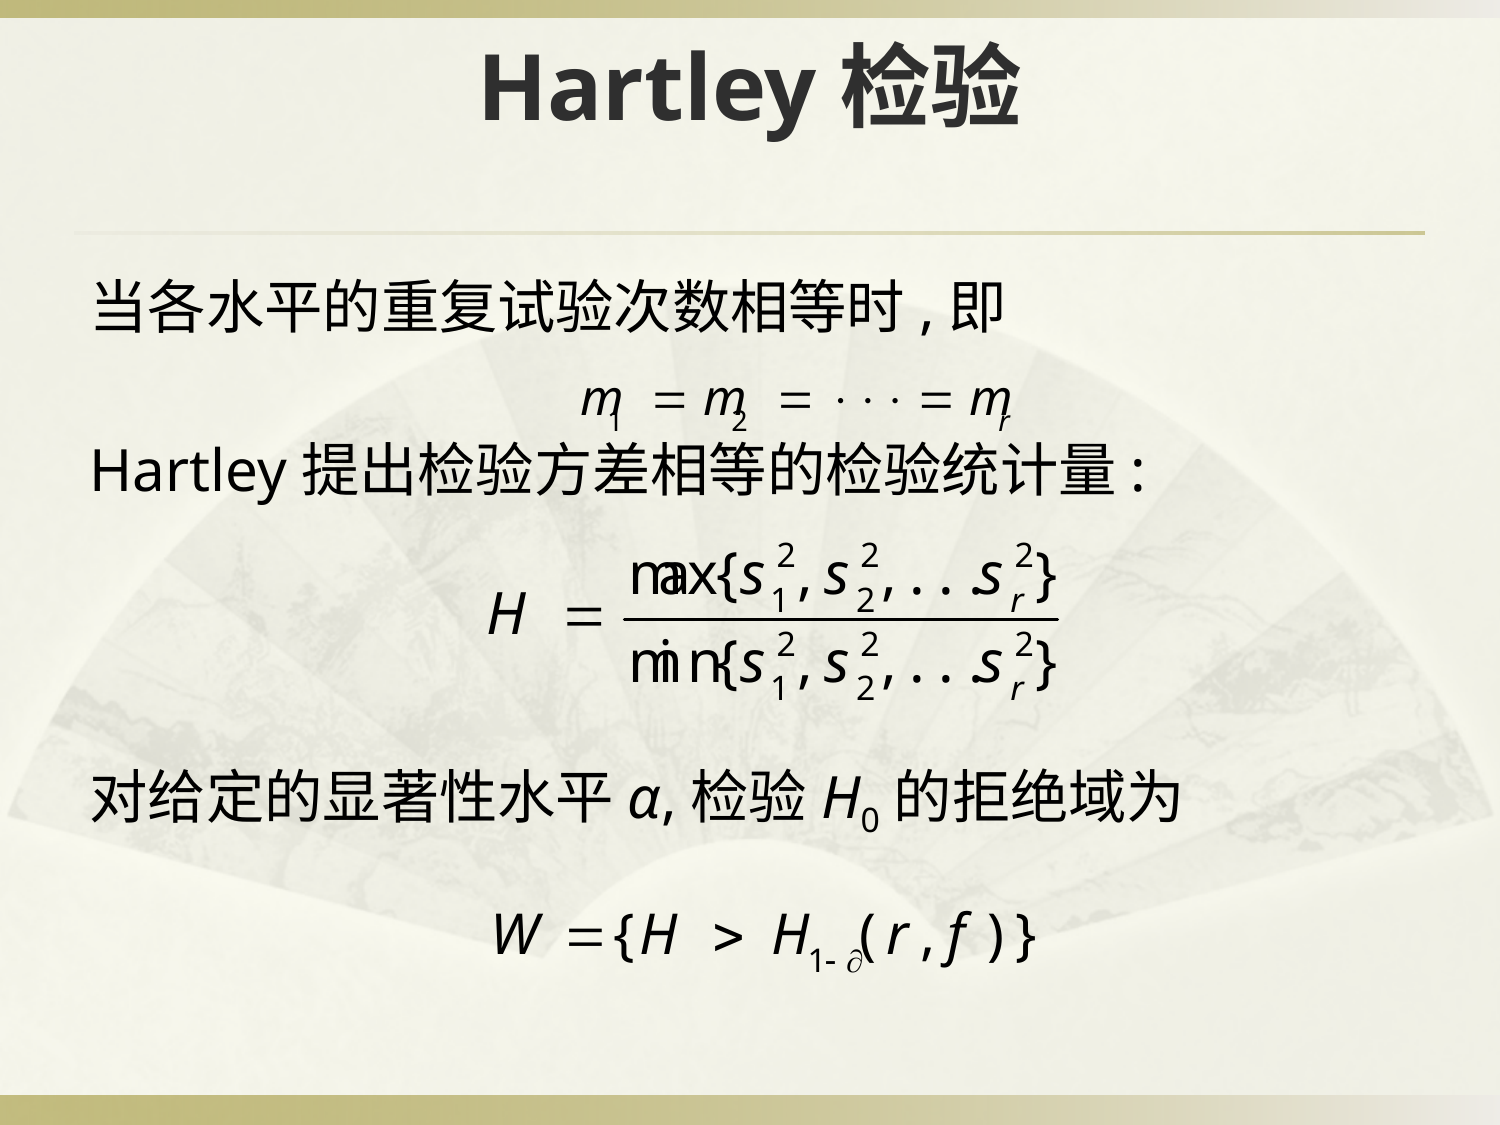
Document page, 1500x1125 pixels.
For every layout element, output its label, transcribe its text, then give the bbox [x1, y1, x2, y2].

list 当各水平的重复试验次数相等时,即 Hartley提出检验方差相等的检验统计量: 对给定的显著性水平α,检验H0的拒绝域为 [75, 262, 1425, 1032]
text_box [477, 526, 1070, 714]
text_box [572, 361, 1026, 442]
title Hartley检验 [75, 45, 1425, 233]
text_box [489, 892, 1046, 984]
